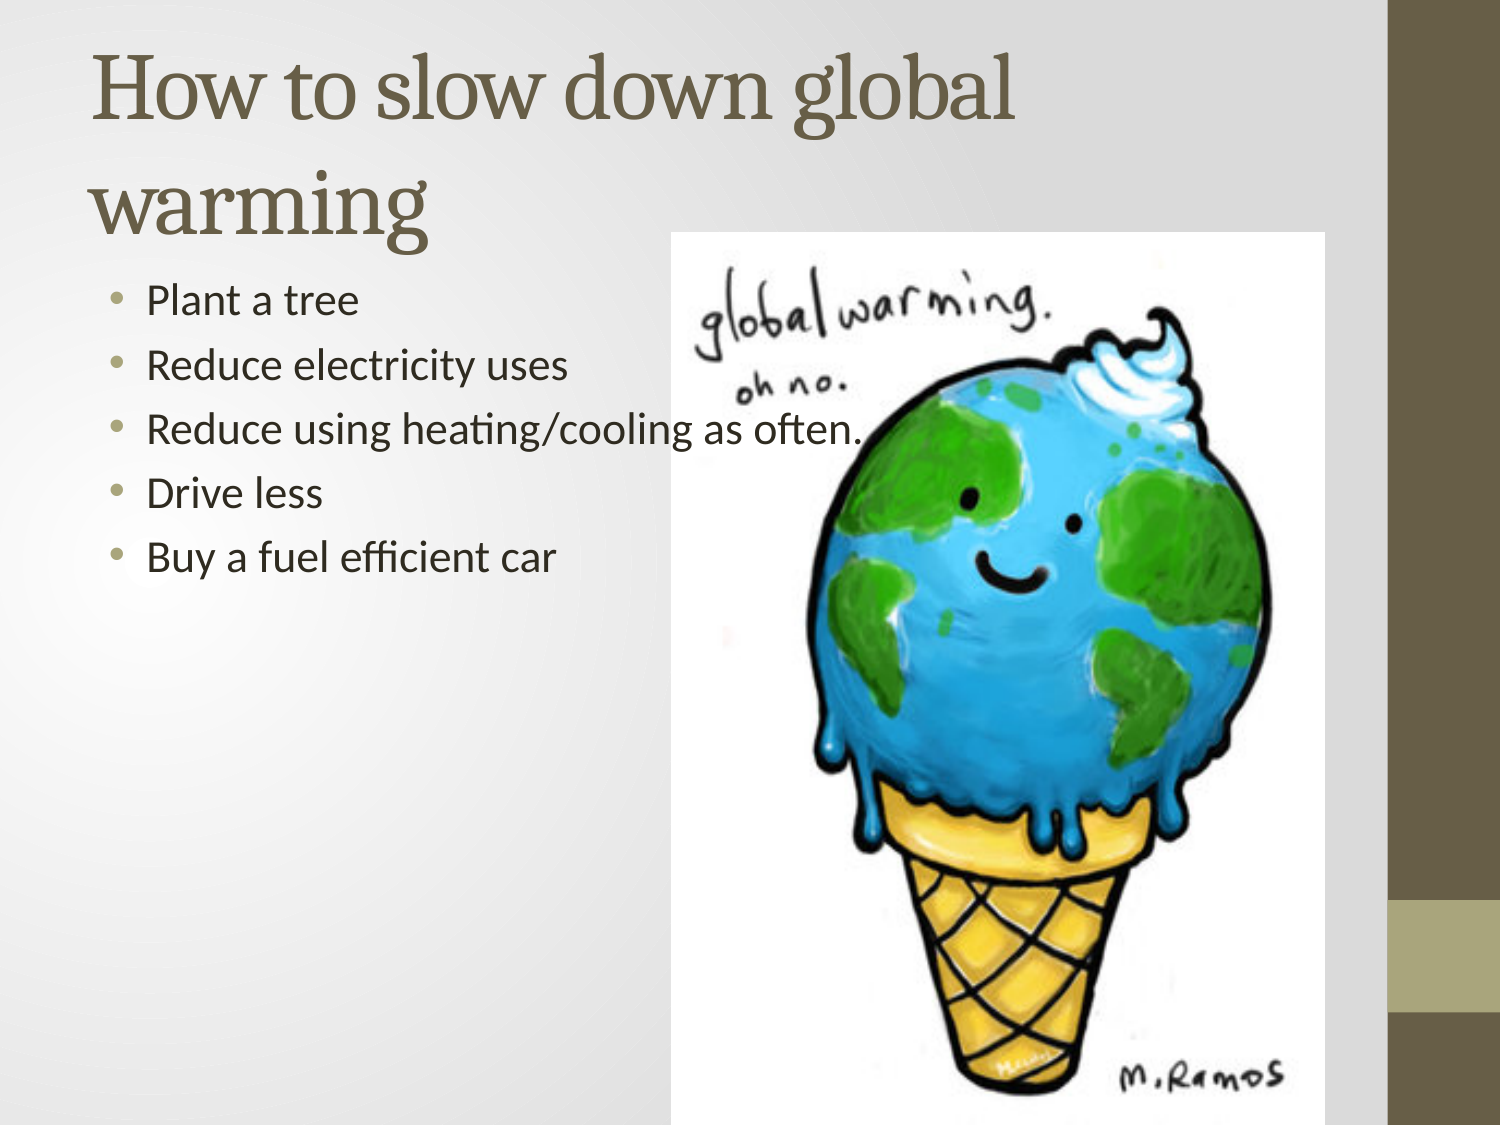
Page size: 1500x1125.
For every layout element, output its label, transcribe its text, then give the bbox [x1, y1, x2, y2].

list Plant a tree Reduce electricity uses Reduce using heating/cooling as often. Drive less Buy a fuel efficient car [75, 262, 668, 1050]
title How to slow down global warming [75, 45, 1325, 233]
picture [671, 231, 1326, 1125]
